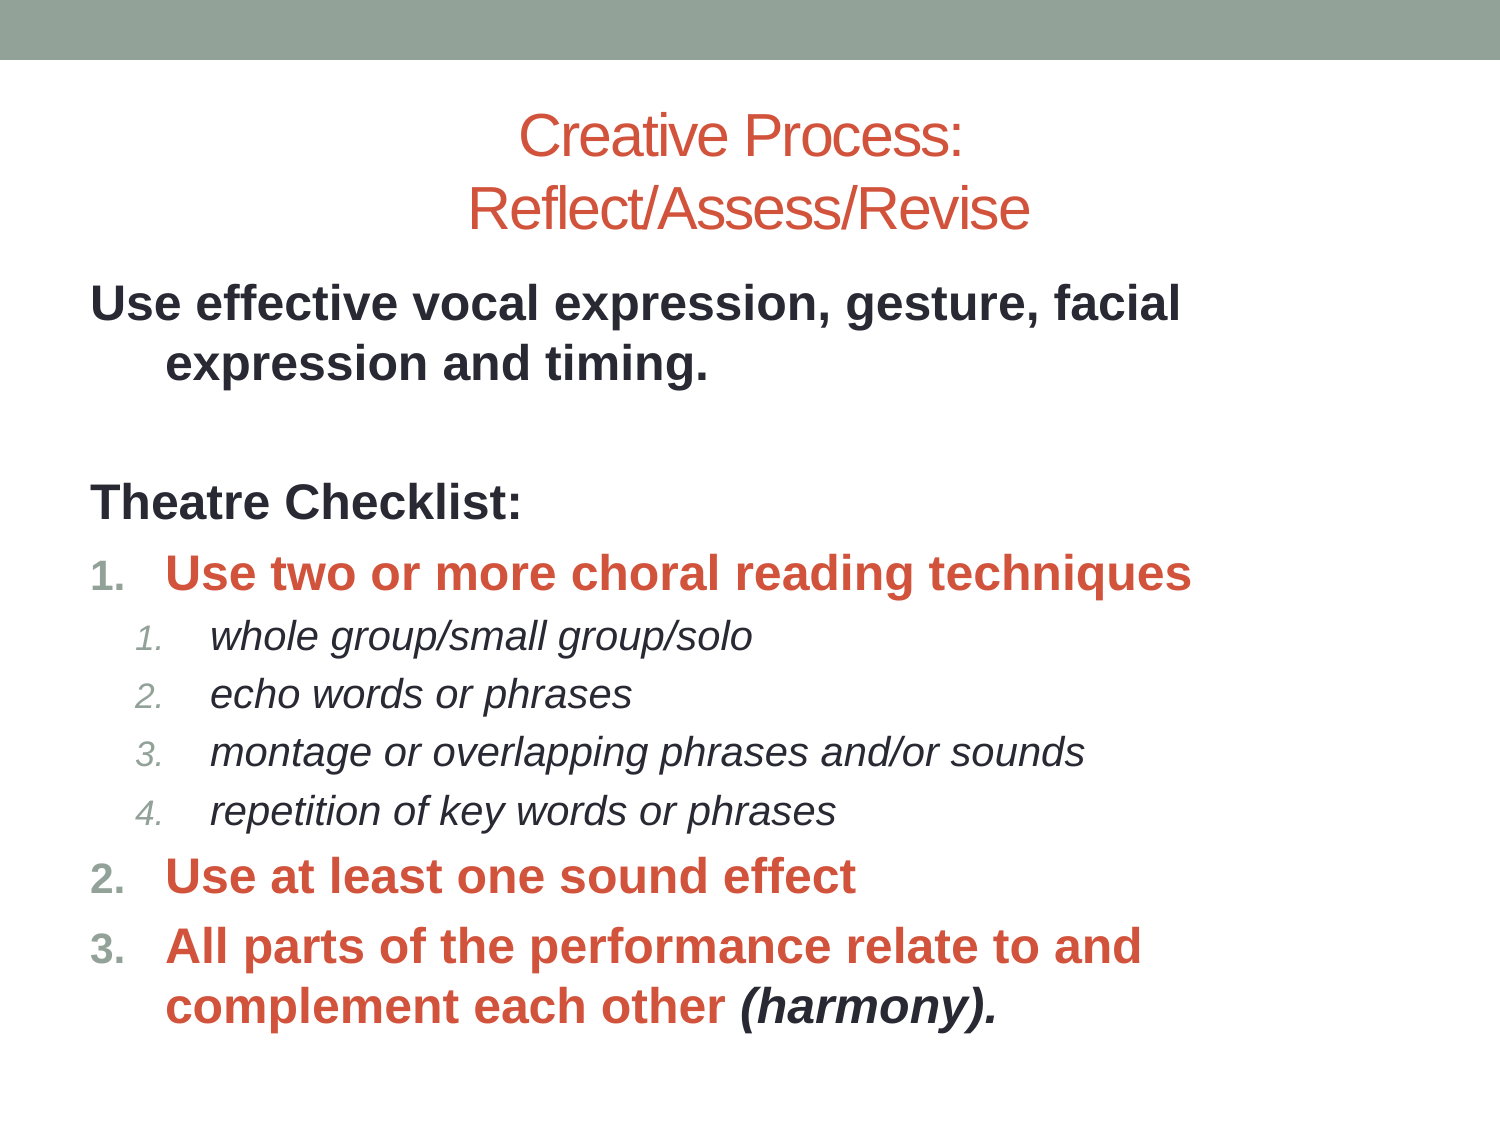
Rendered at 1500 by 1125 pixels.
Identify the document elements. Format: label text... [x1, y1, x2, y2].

title Creative Process: Reflect/Assess/Revise [75, 87, 1425, 250]
list Use effective vocal expression, gesture, facial expression and timing. Theatre Checklist: Use two or more choral reading techniques whole group/small group/solo echo words or phrases montage or overlapping phrases and/or sounds repetition of key words or phrases Use at least one sound effect All parts of the performance relate to and complement each other (harmony). [75, 262, 1425, 1063]
